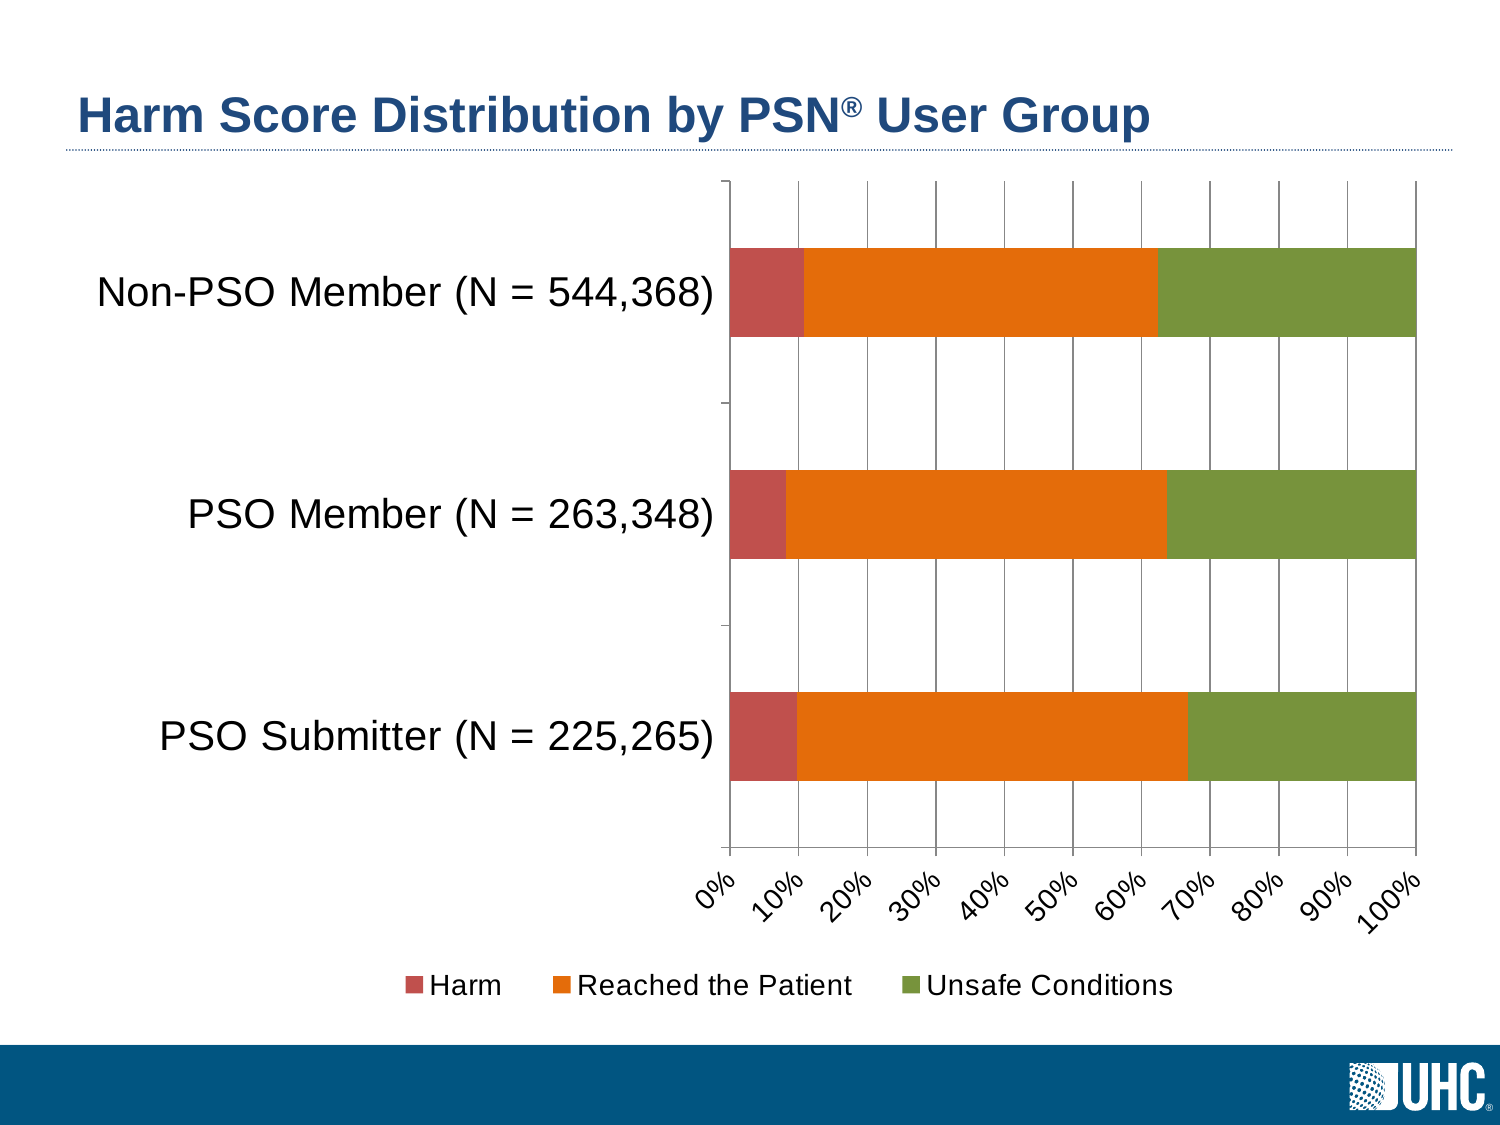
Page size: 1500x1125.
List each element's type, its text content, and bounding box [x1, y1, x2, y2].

picture [0, 0, 1500, 1045]
chart [68, 163, 1456, 1014]
title Harm Score Distribution by PSN® User Group [69, 7, 1453, 144]
